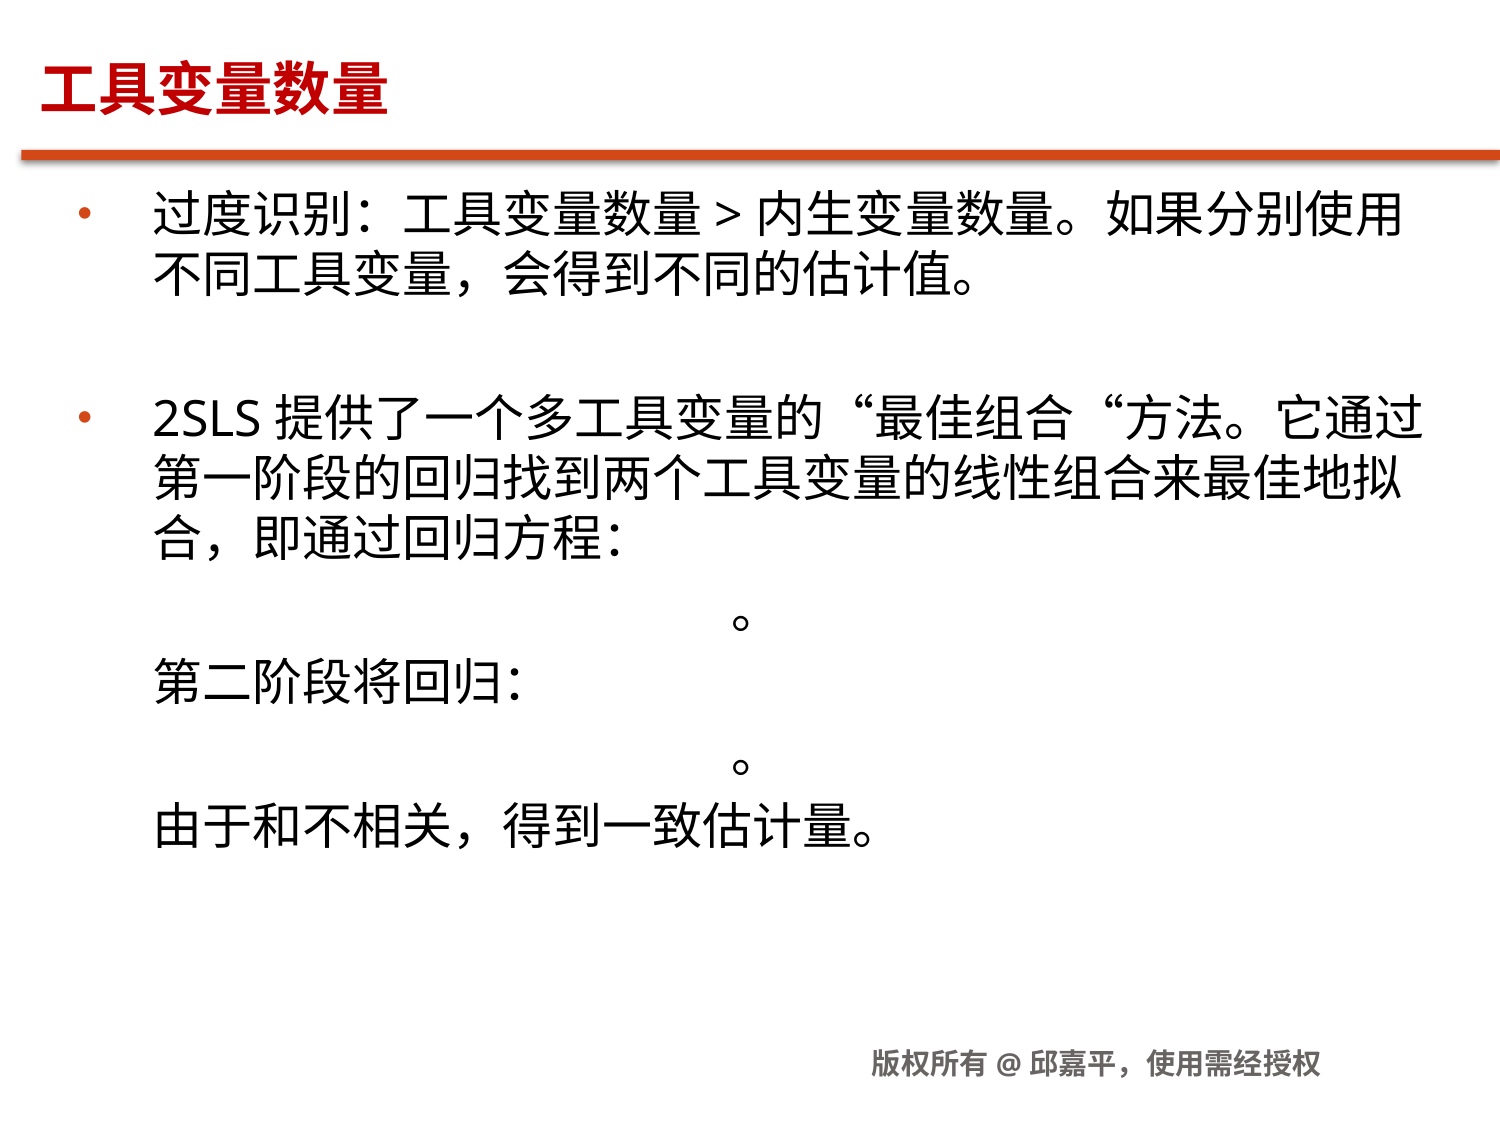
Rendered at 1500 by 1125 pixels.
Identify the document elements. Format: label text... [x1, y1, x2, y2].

title 工具变量数量 [24, 50, 1450, 138]
footer 版权所有@邱嘉平，使用需经授权 [690, 1025, 1500, 1100]
